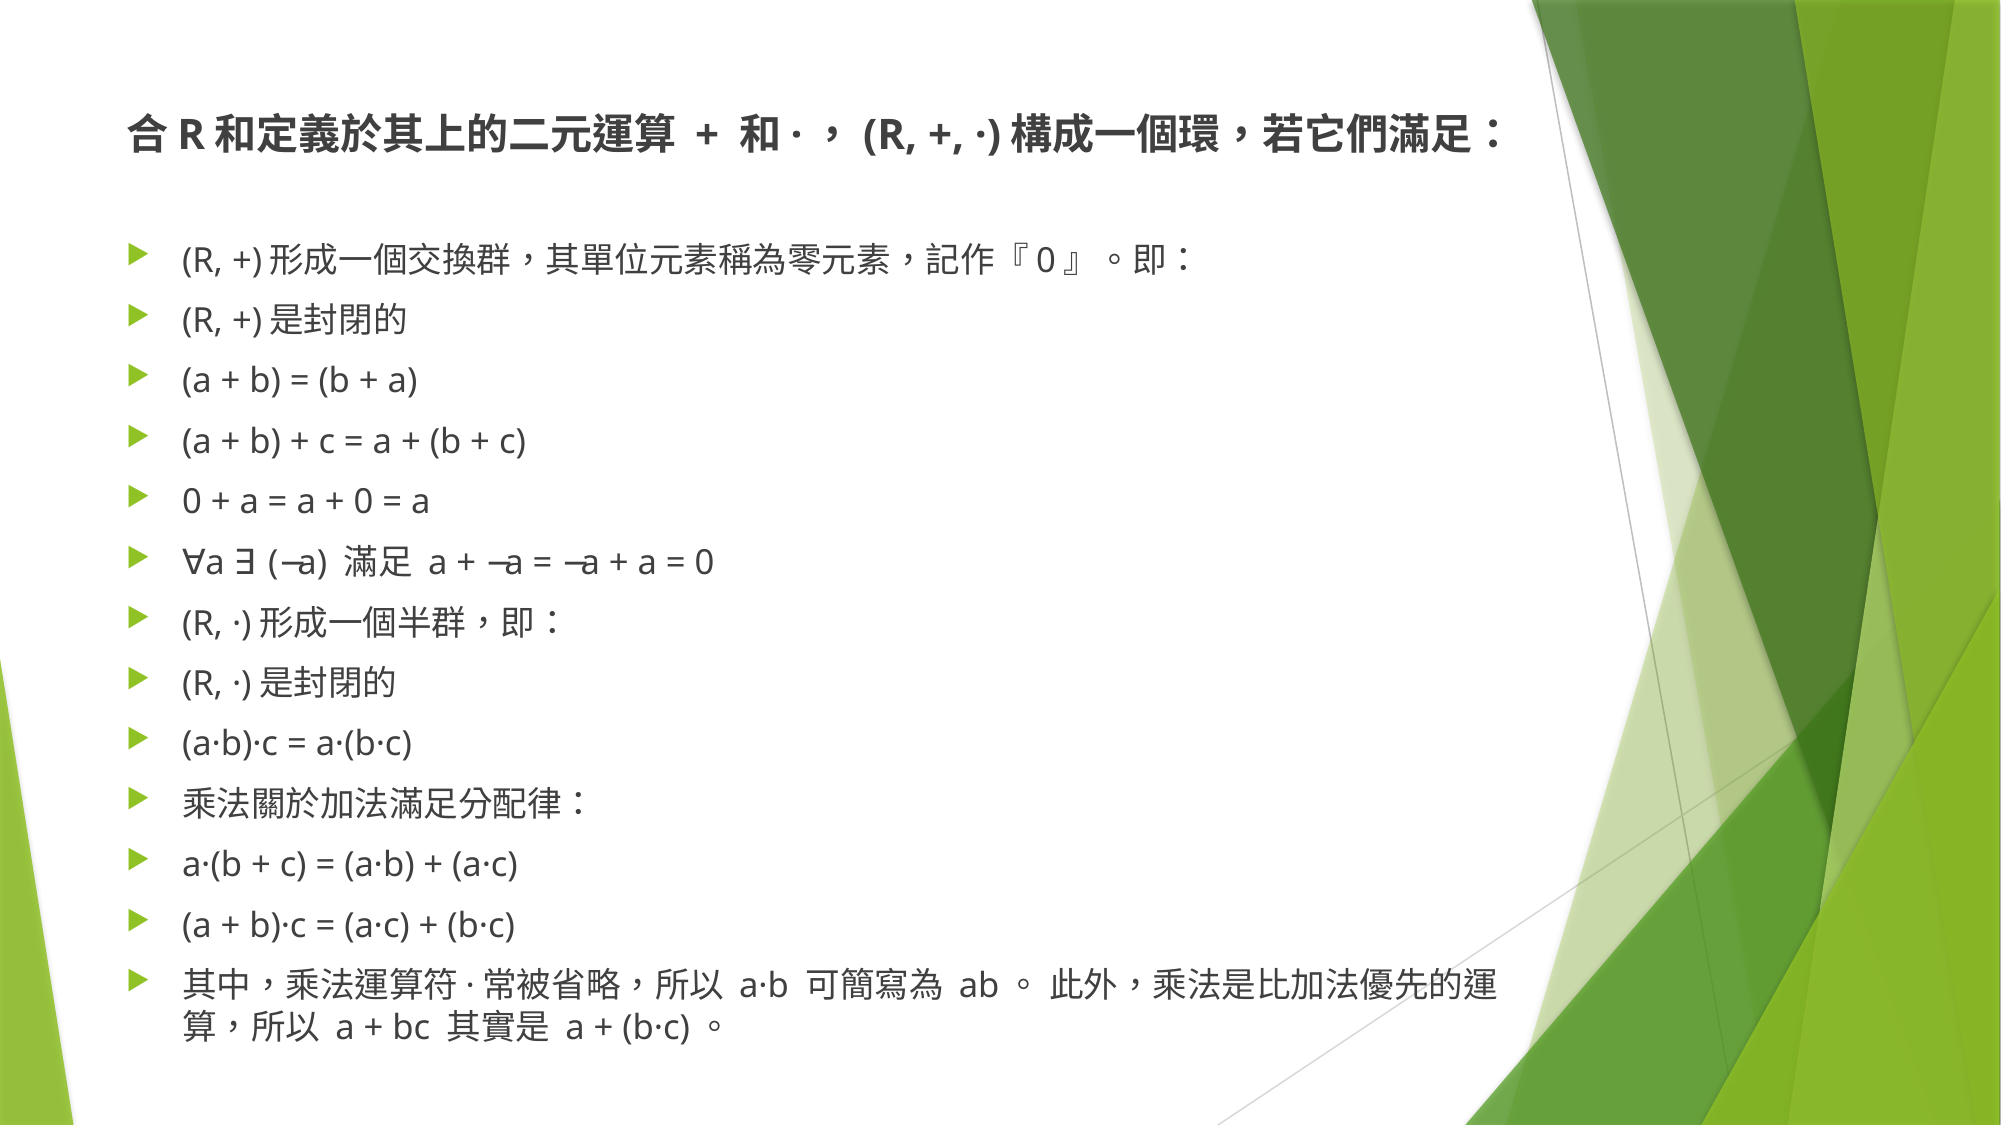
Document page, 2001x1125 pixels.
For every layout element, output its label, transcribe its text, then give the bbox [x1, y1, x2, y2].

list 合R和定義於其上的二元運算 + 和·，(R, +, ·)構成一個環，若它們滿足： (R, +)形成一個交換群，其單位元素稱為零元素，記作『0』。即： (R, +)是封閉的 (a + b) = (b + a) (a + b) + c = a + (b + c) 0 + a = a + 0 = a ∀a ∃(−a) 滿足 a + −a = −a + a = 0 (R, ·)形成一個半群，即： (R, ·)是封閉的 (a·b)·c = a·(b·c) 乘法關於加法滿足分配律： a·(b + c) = (a·b) + (a·c) (a + b)·c = (a·c) + (b·c) 其中，乘法運算符·常被省略，所以 a·b 可簡寫為 ab。 此外，乘法是比加法優先的運算，所以 a + bc 其實是 a + (b·c)。 [111, 99, 1522, 1057]
